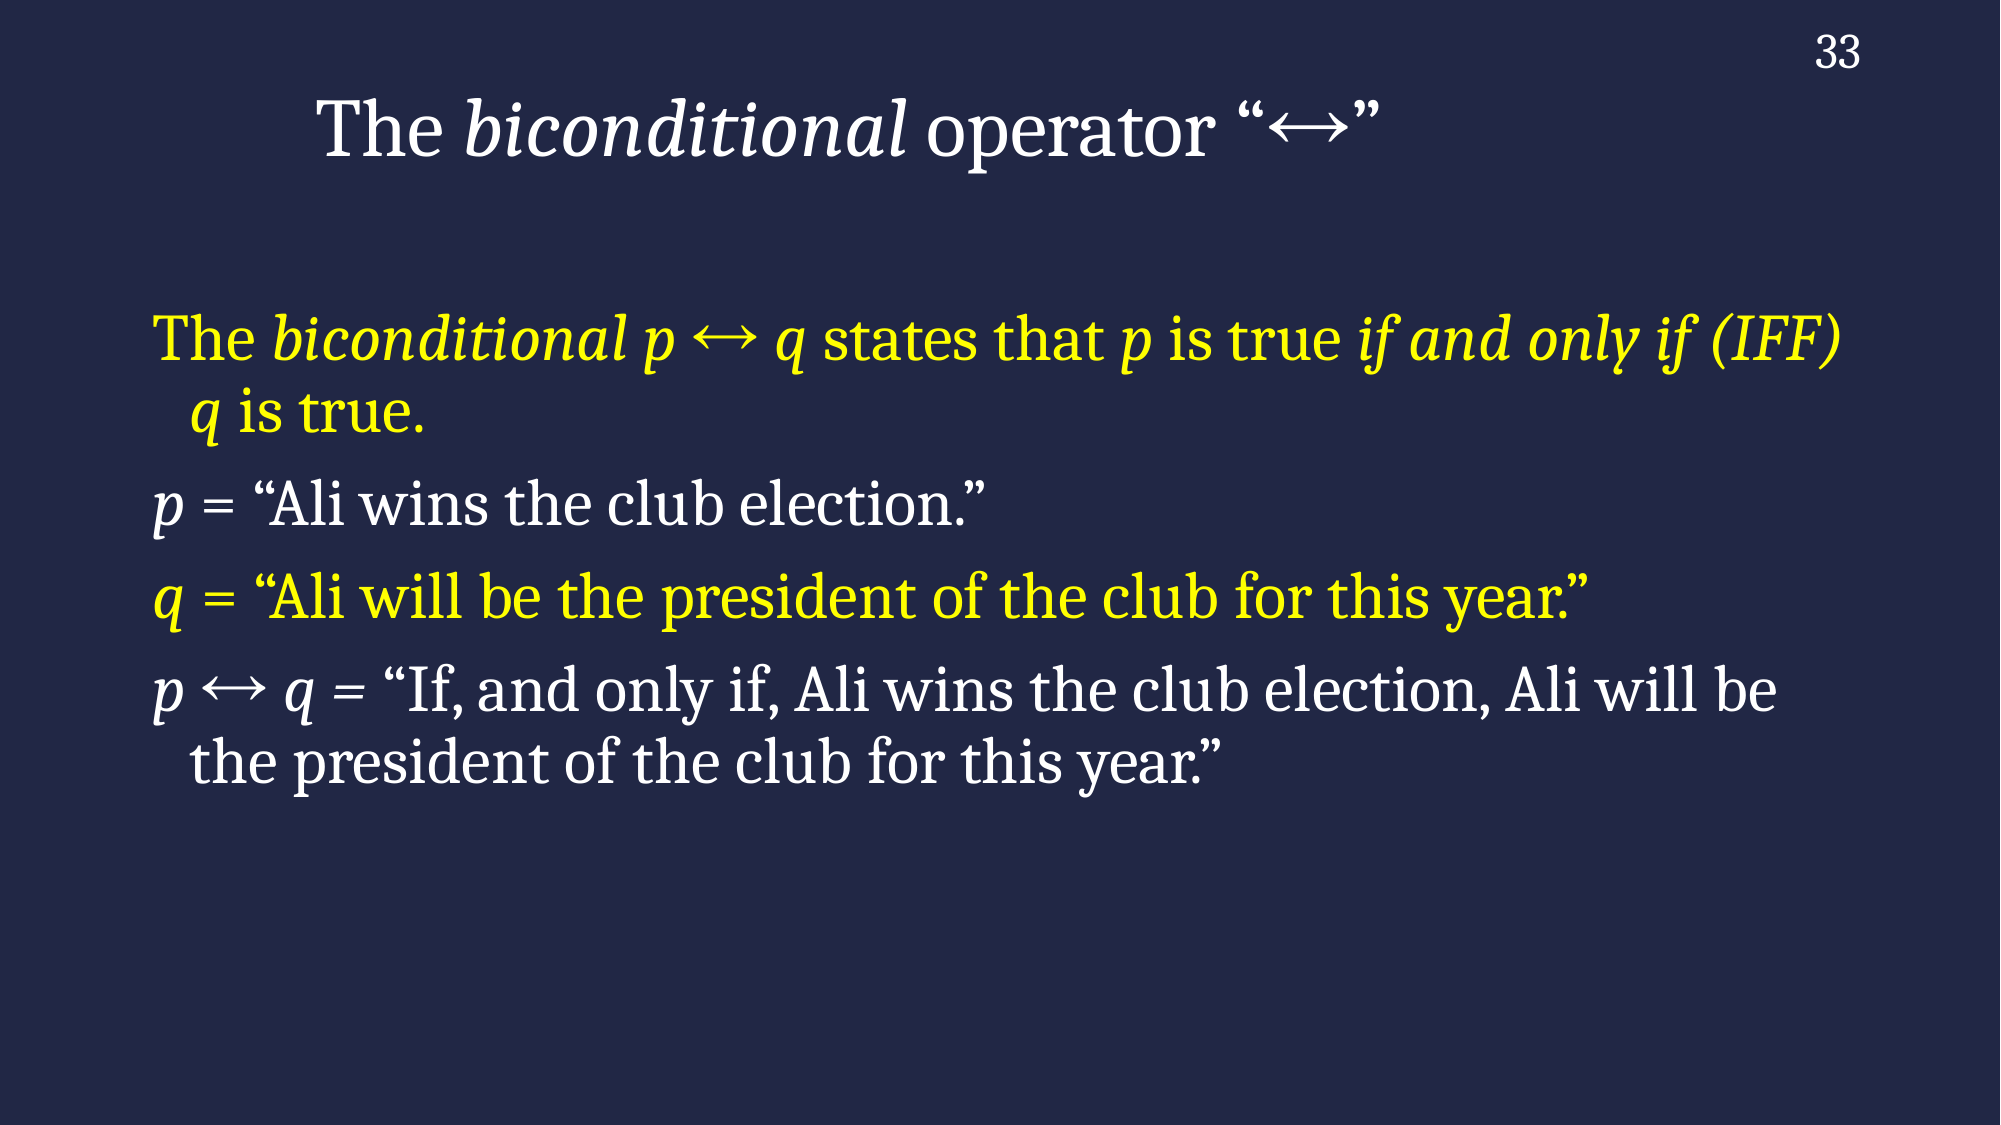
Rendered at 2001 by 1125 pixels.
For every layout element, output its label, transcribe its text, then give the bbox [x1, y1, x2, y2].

slide_number 33 [1760, 18, 1877, 79]
list The biconditional p  q states that p is true if and only if (IFF) q is true. p = “Ali wins the club election.” q = “Ali will be the president of the club for this year.” p  q = “If, and only if, Ali wins the club election, Ali will be the president of the club for this year.” [137, 295, 1863, 1014]
title The biconditional operator “” [300, 67, 1653, 193]
